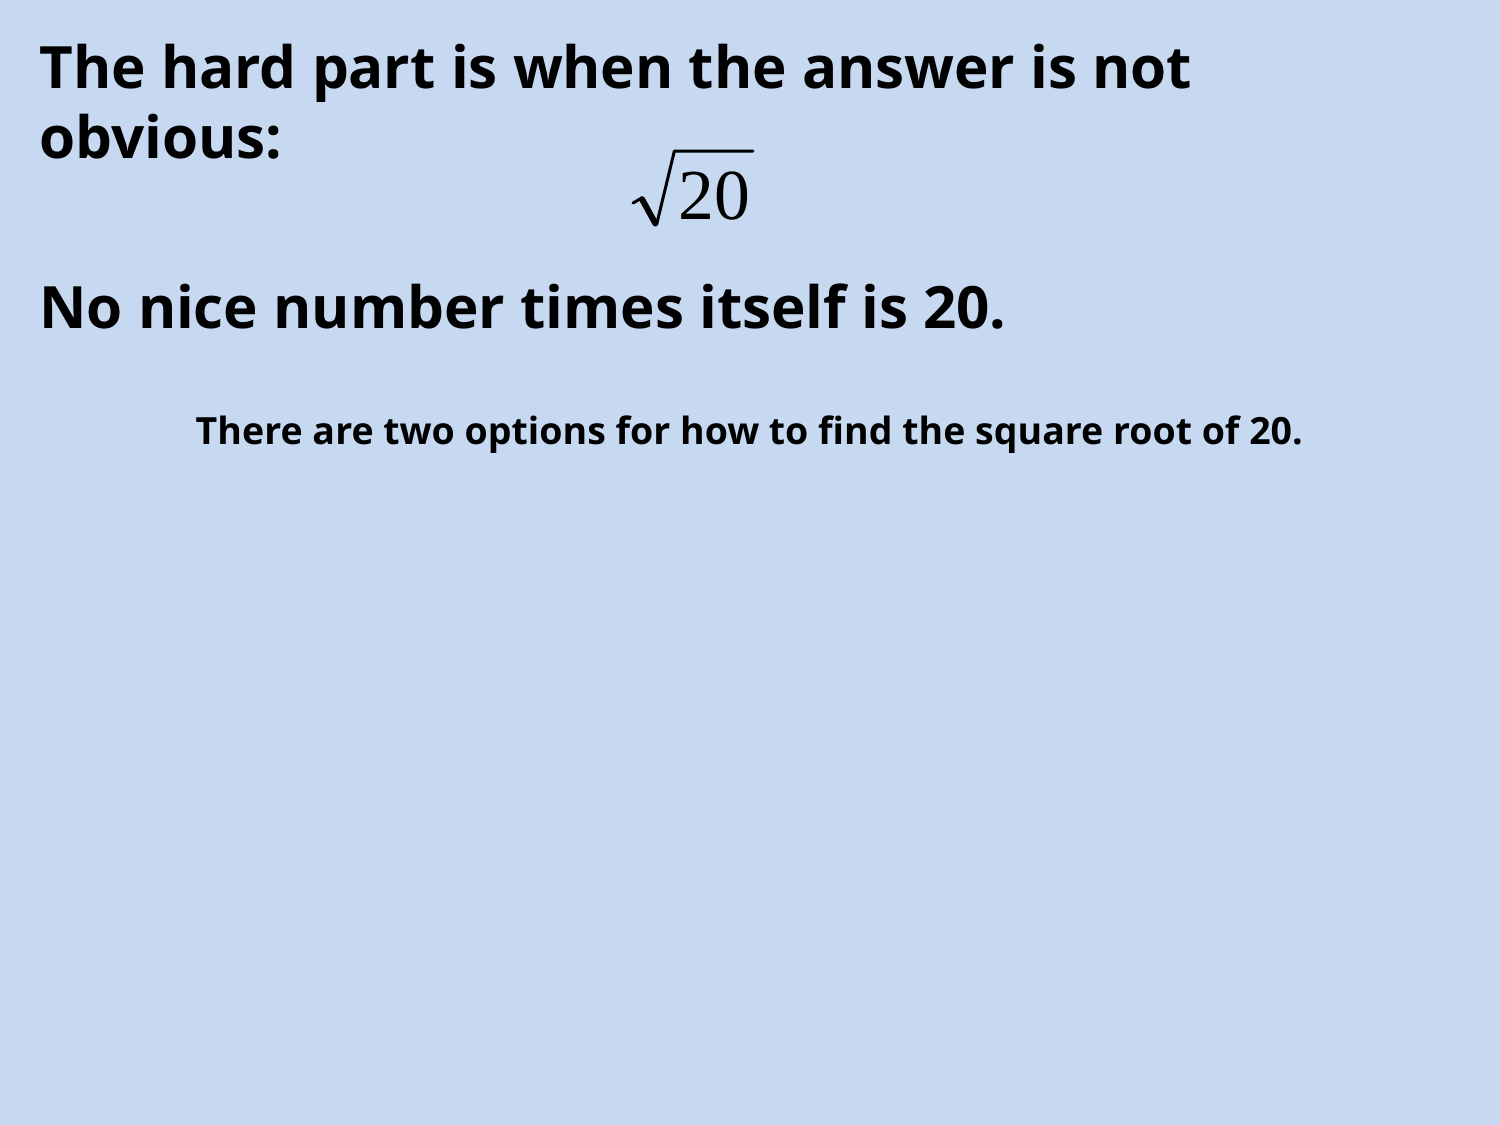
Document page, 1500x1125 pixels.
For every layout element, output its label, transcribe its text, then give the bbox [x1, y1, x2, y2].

text_box There are two options for how to find the square root of 20. [50, 399, 1450, 460]
text_box No nice number times itself is 20. [24, 262, 1463, 348]
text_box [619, 135, 769, 244]
text_box The hard part is when the answer is not obvious: [24, 23, 1463, 178]
